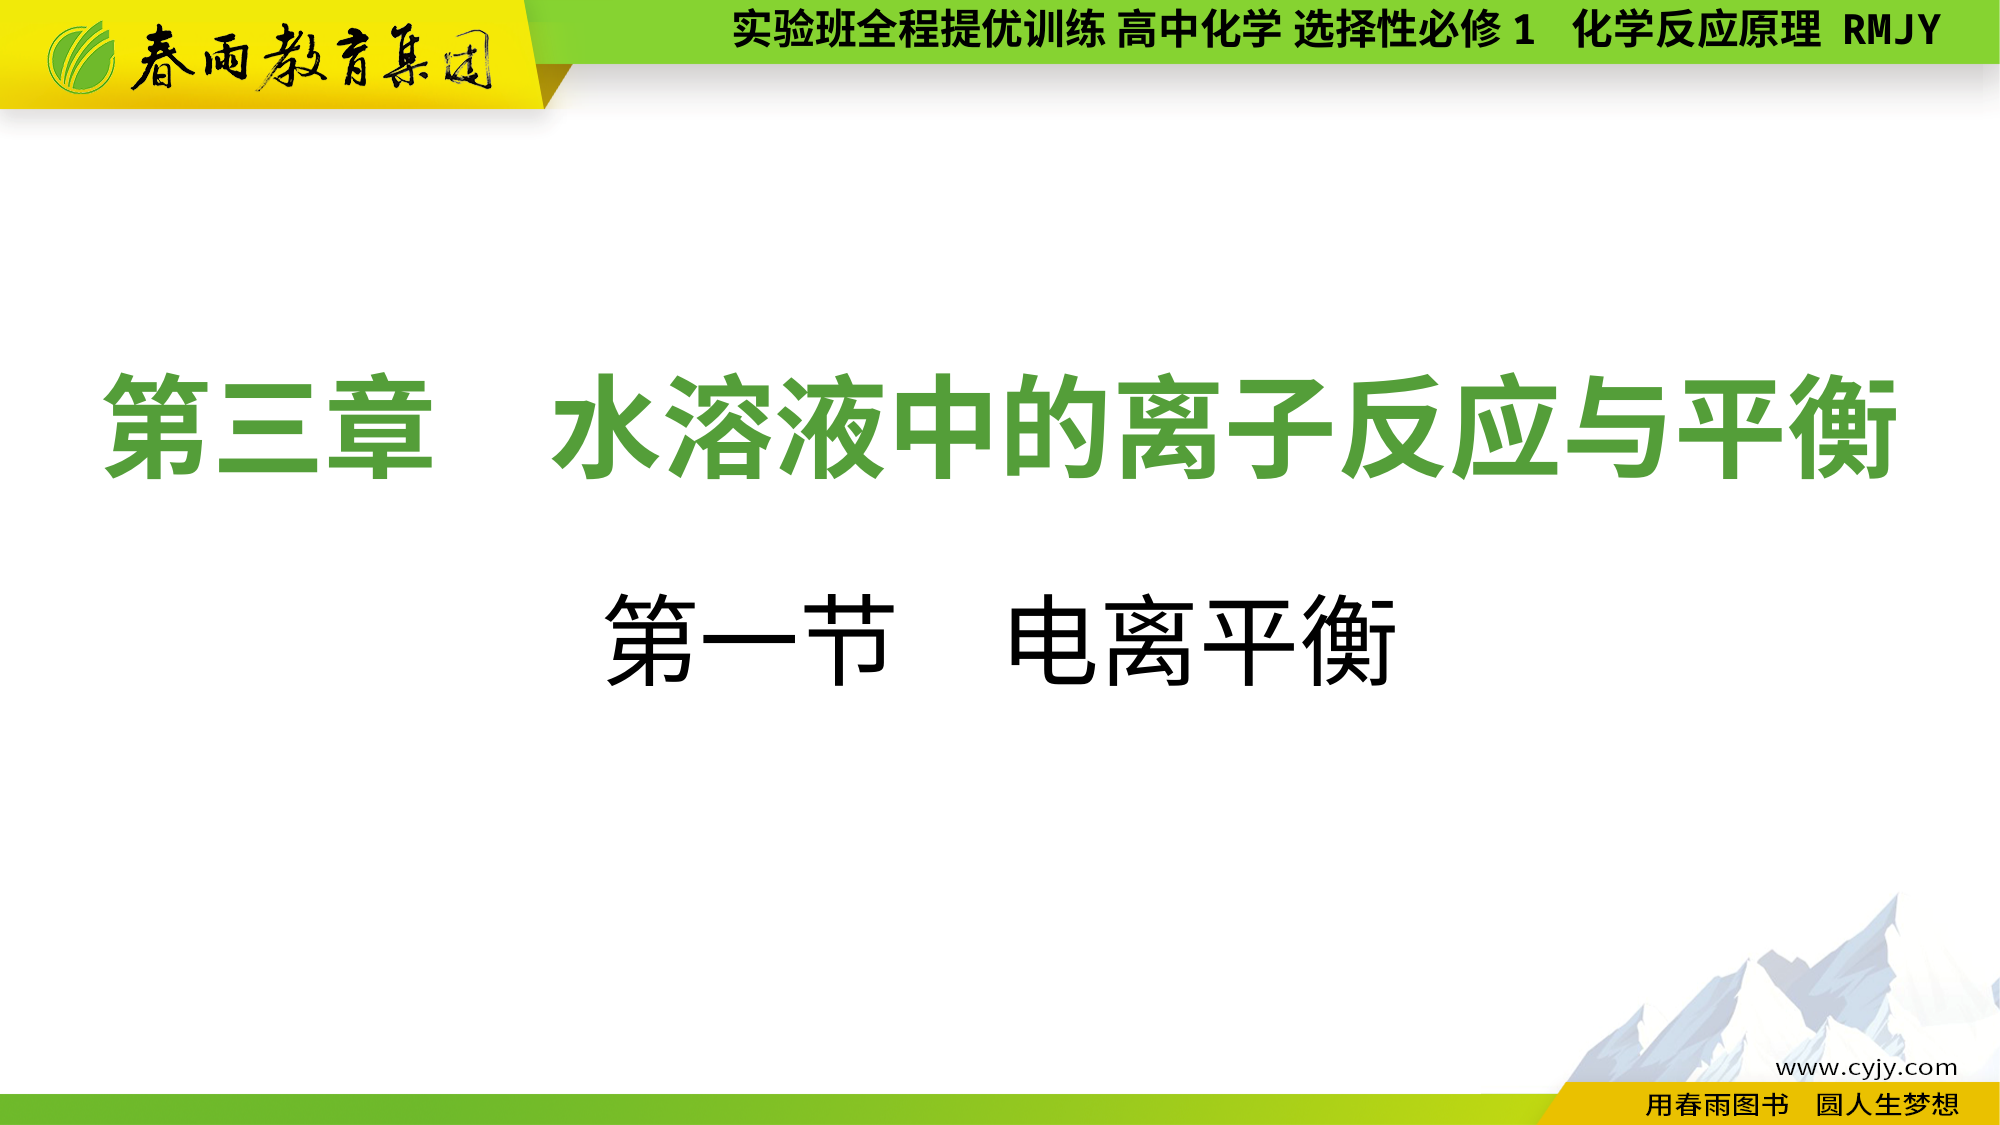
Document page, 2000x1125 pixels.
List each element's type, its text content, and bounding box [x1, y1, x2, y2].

text_box 第三章 水溶液中的离子反应与平衡 [54, 282, 1946, 500]
text_box 第一节 电离平衡 [54, 511, 1946, 706]
picture [0, 0, 2000, 1125]
